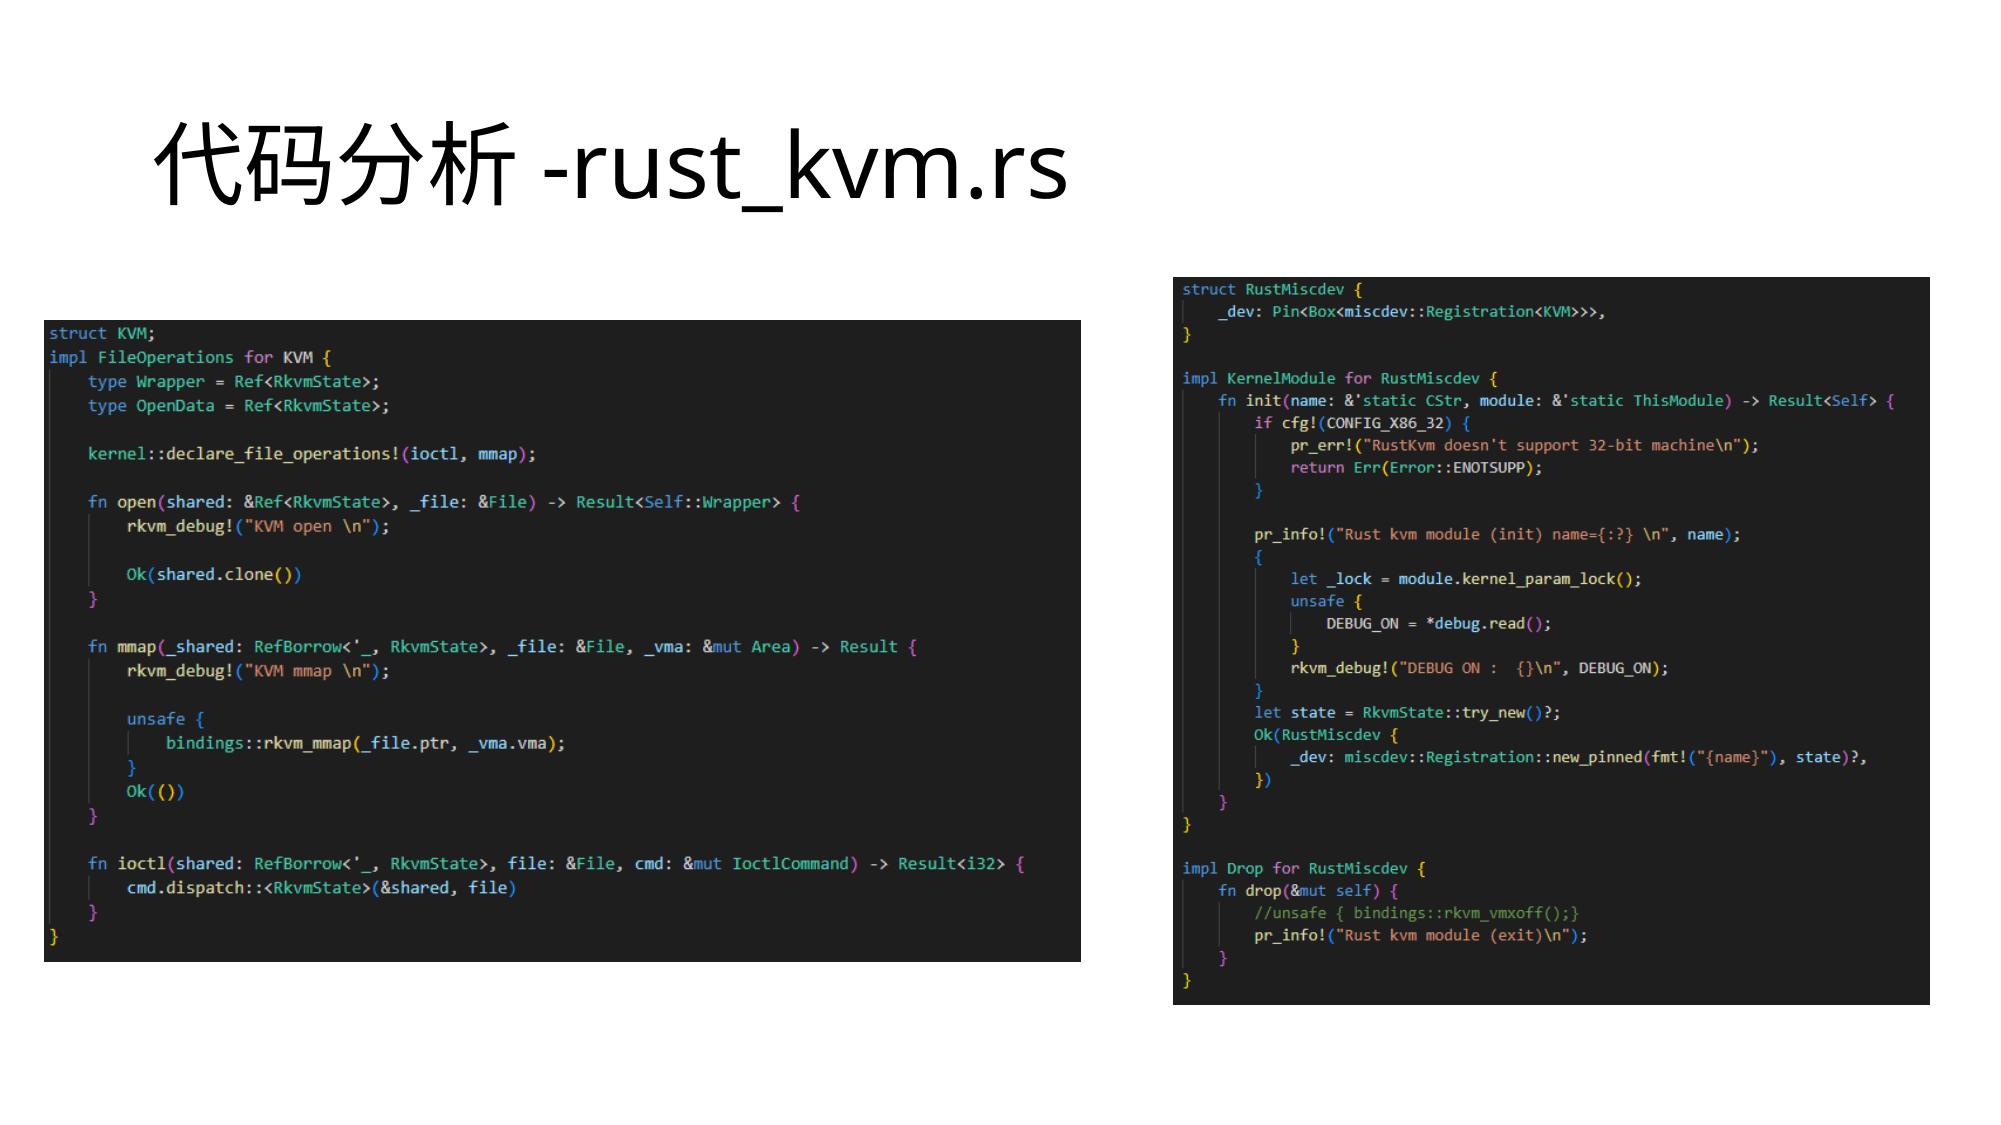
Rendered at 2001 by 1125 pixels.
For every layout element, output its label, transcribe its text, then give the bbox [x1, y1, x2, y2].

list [44, 320, 1081, 962]
title 代码分析-rust_kvm.rs [137, 59, 1863, 278]
picture [1173, 277, 1930, 1005]
